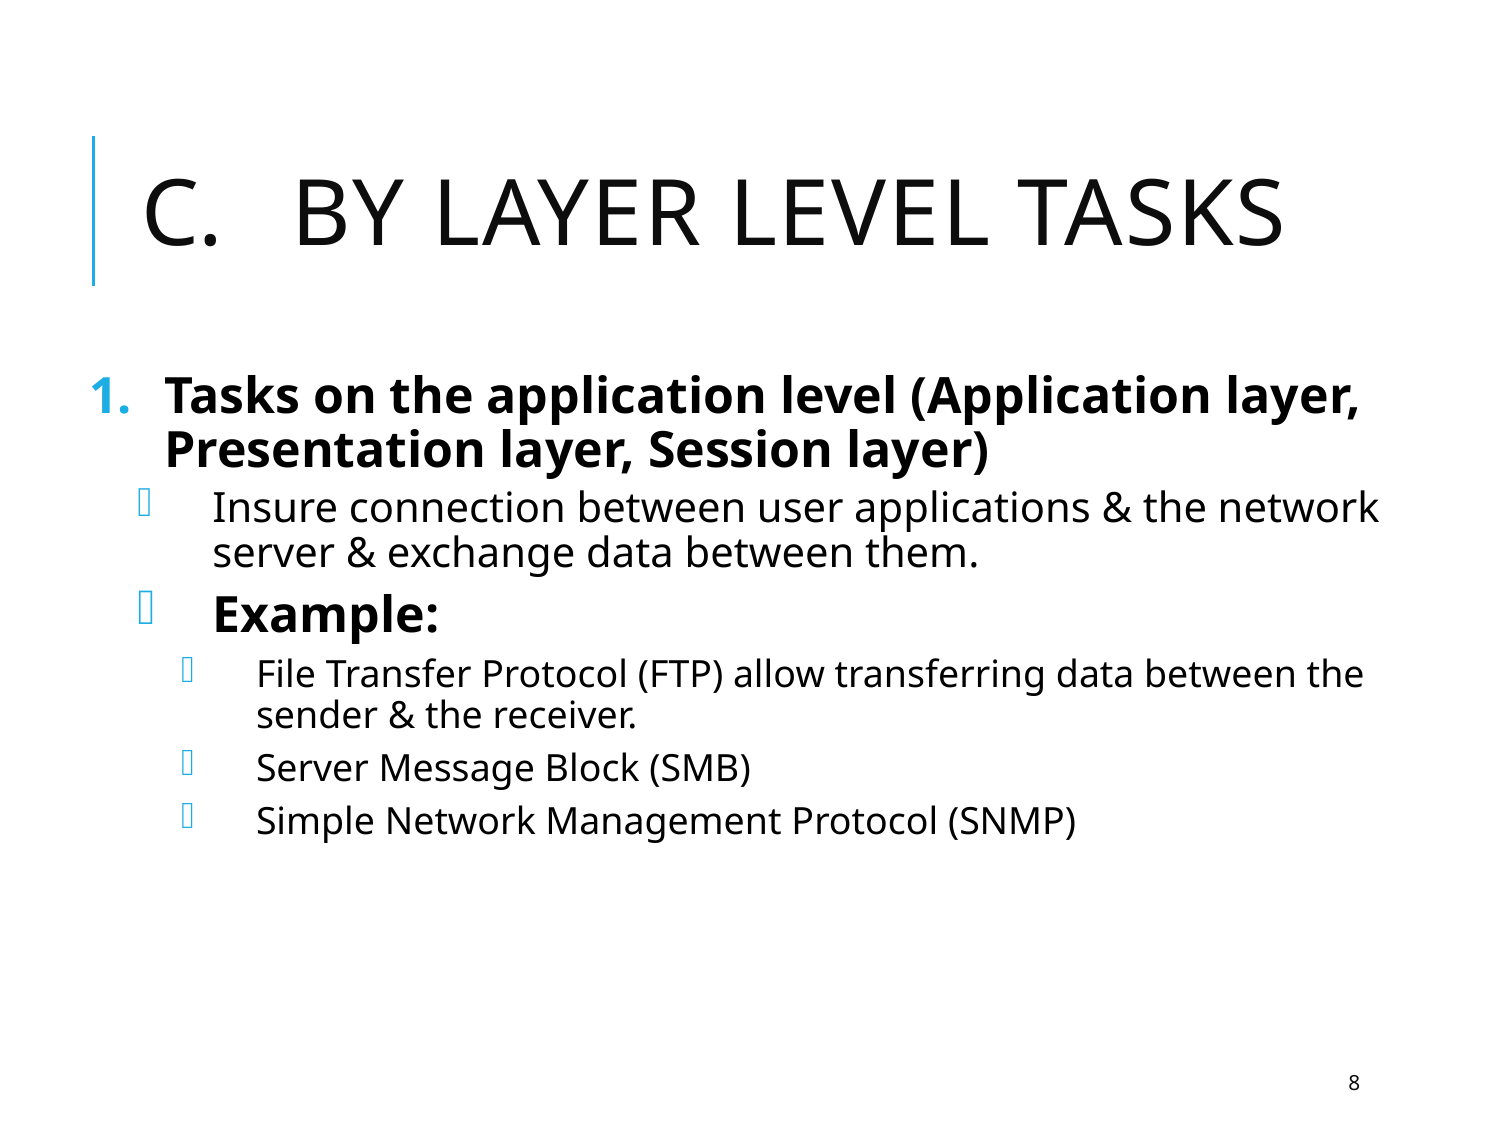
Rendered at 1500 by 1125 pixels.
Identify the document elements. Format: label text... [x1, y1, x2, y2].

slide_number 8 [1333, 1061, 1454, 1107]
title By Layer Level Tasks [126, 96, 1322, 342]
list Tasks on the application level (Application layer, Presentation layer, Session layer) Insure connection between user applications & the network server & exchange data between them. Example: File Transfer Protocol (FTP) allow transferring data between the sender & the receiver. Server Message Block (SMB) Simple Network Management Protocol (SNMP) [62, 362, 1425, 1125]
